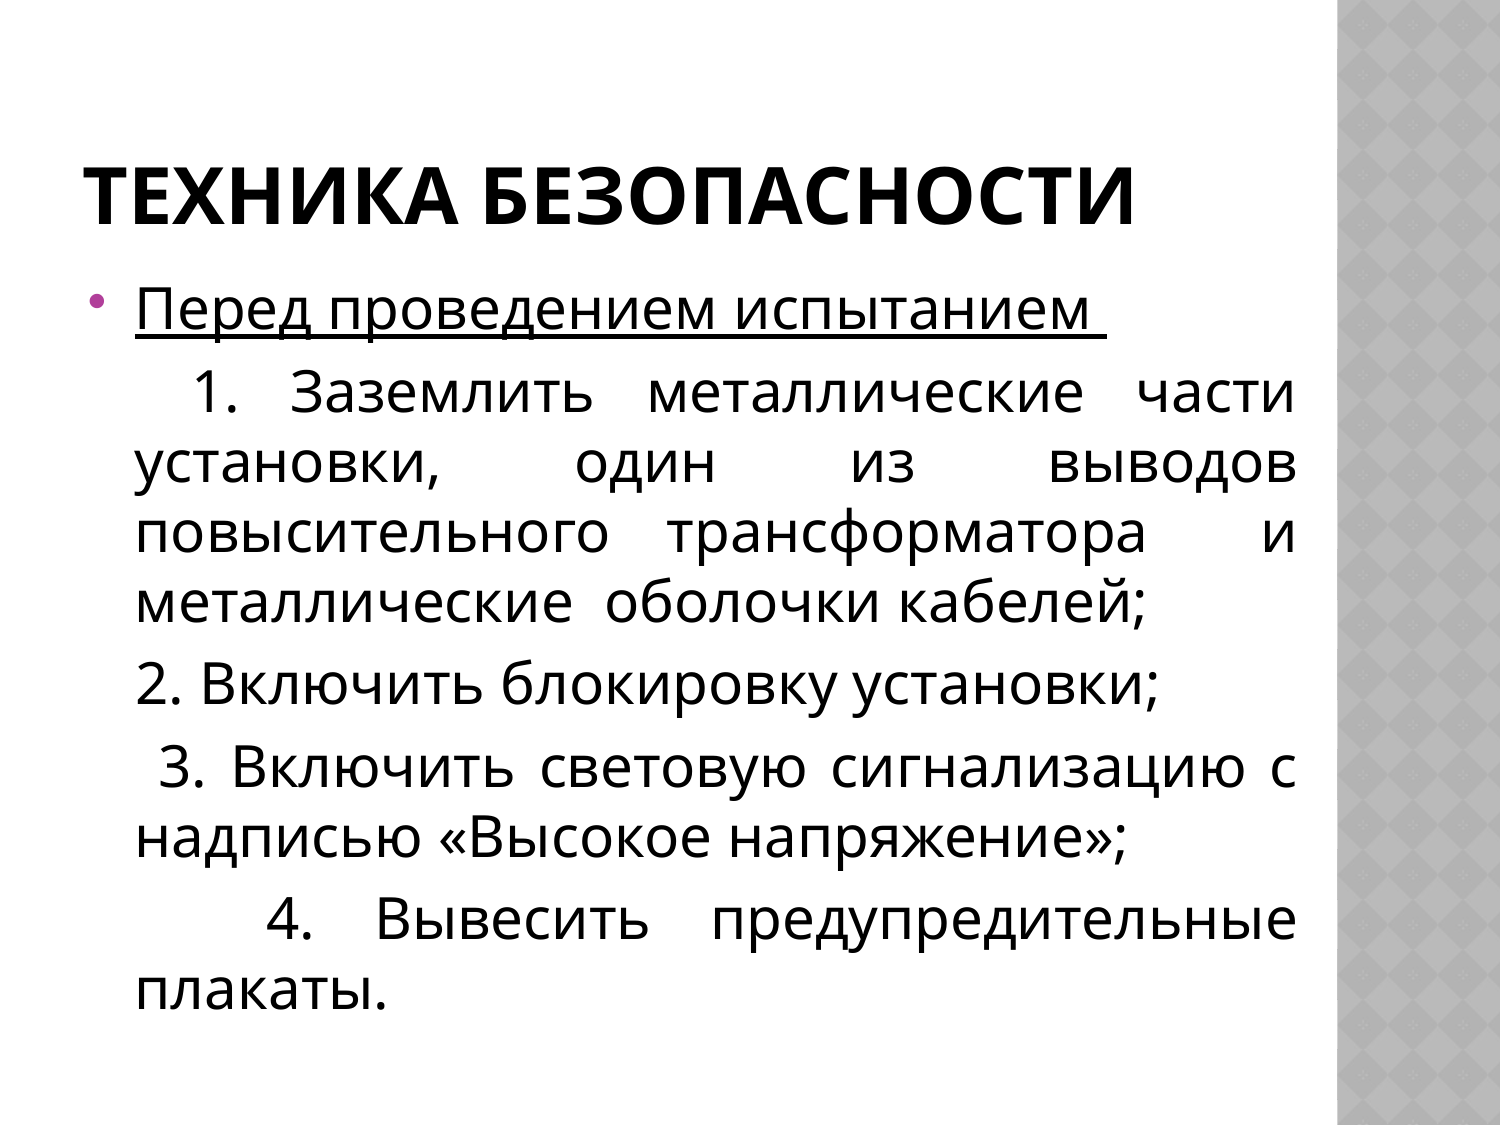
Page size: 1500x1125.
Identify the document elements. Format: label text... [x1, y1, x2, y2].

list Перед проведением испытанием 1. Заземлить металлические части установки, один из выводов повысительного трансформатора и металлические оболочки кабелей; 2. Включить блокировку установки; 3. Включить световую сигнализацию с надписью «Высокое напряжение»; 4. Вывесить предупредительные плакаты. [75, 264, 1313, 1059]
title Техника безопасности [75, 52, 1263, 240]
